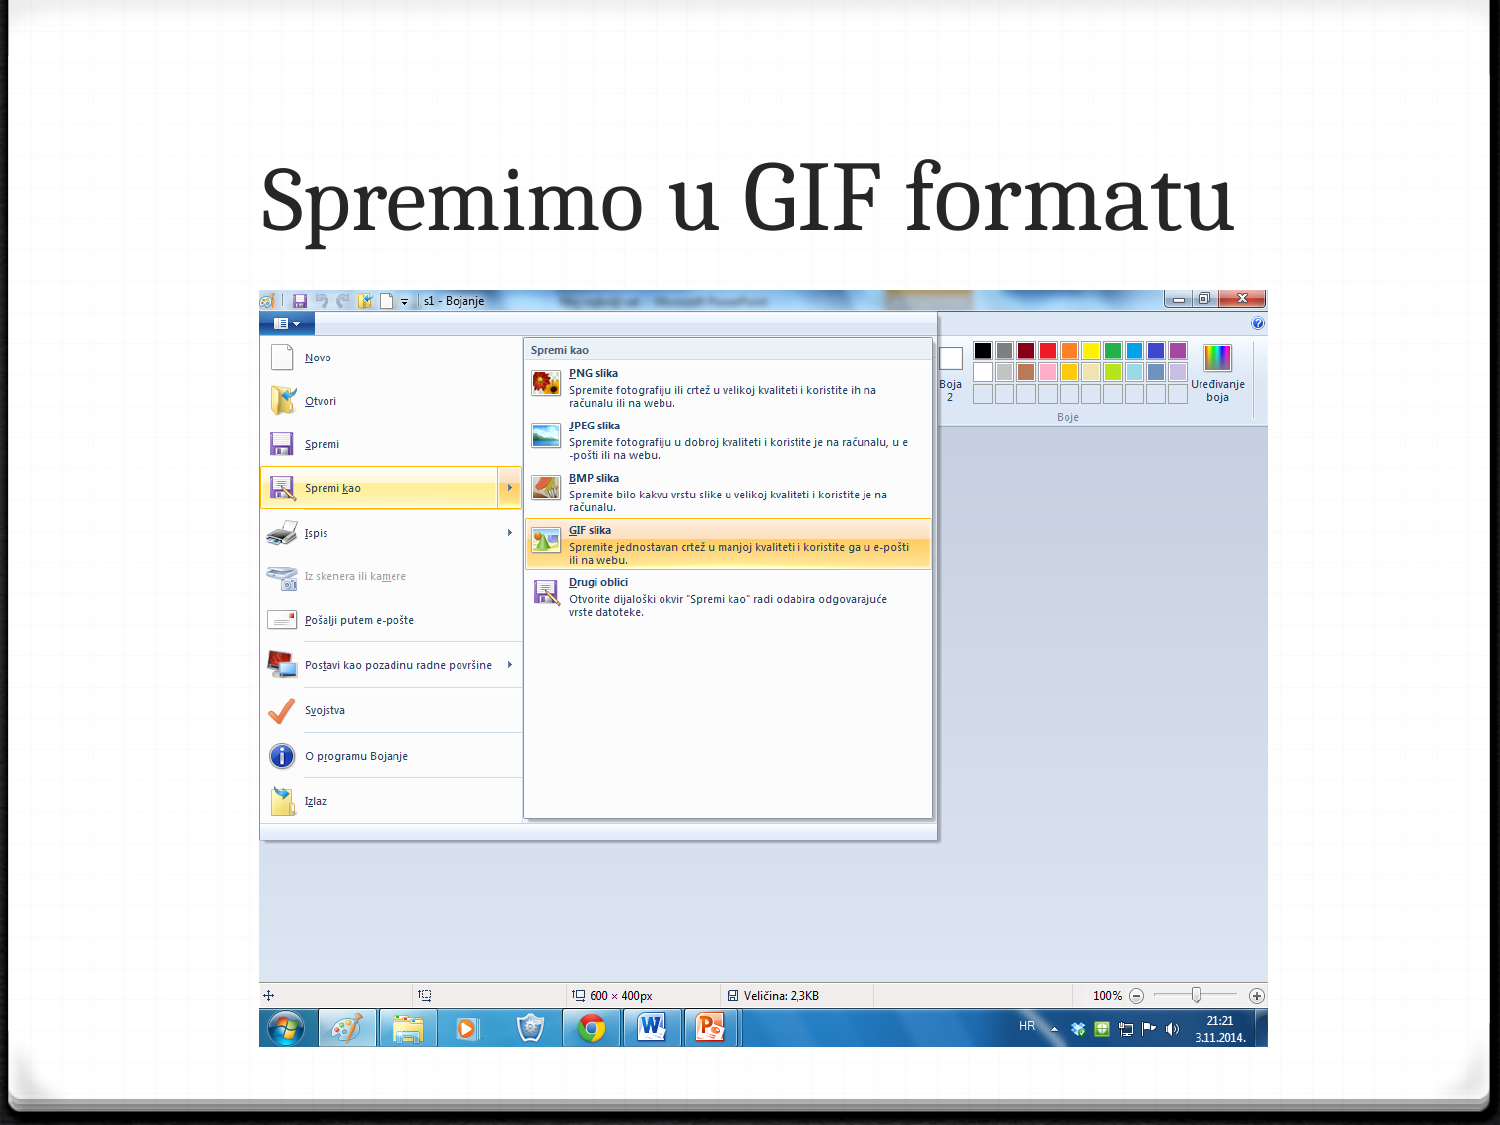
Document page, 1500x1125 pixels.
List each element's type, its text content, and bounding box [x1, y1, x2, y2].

picture [0, 0, 1500, 1125]
title Spremimo u GIF formatu [90, 71, 1410, 309]
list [259, 290, 1269, 1047]
